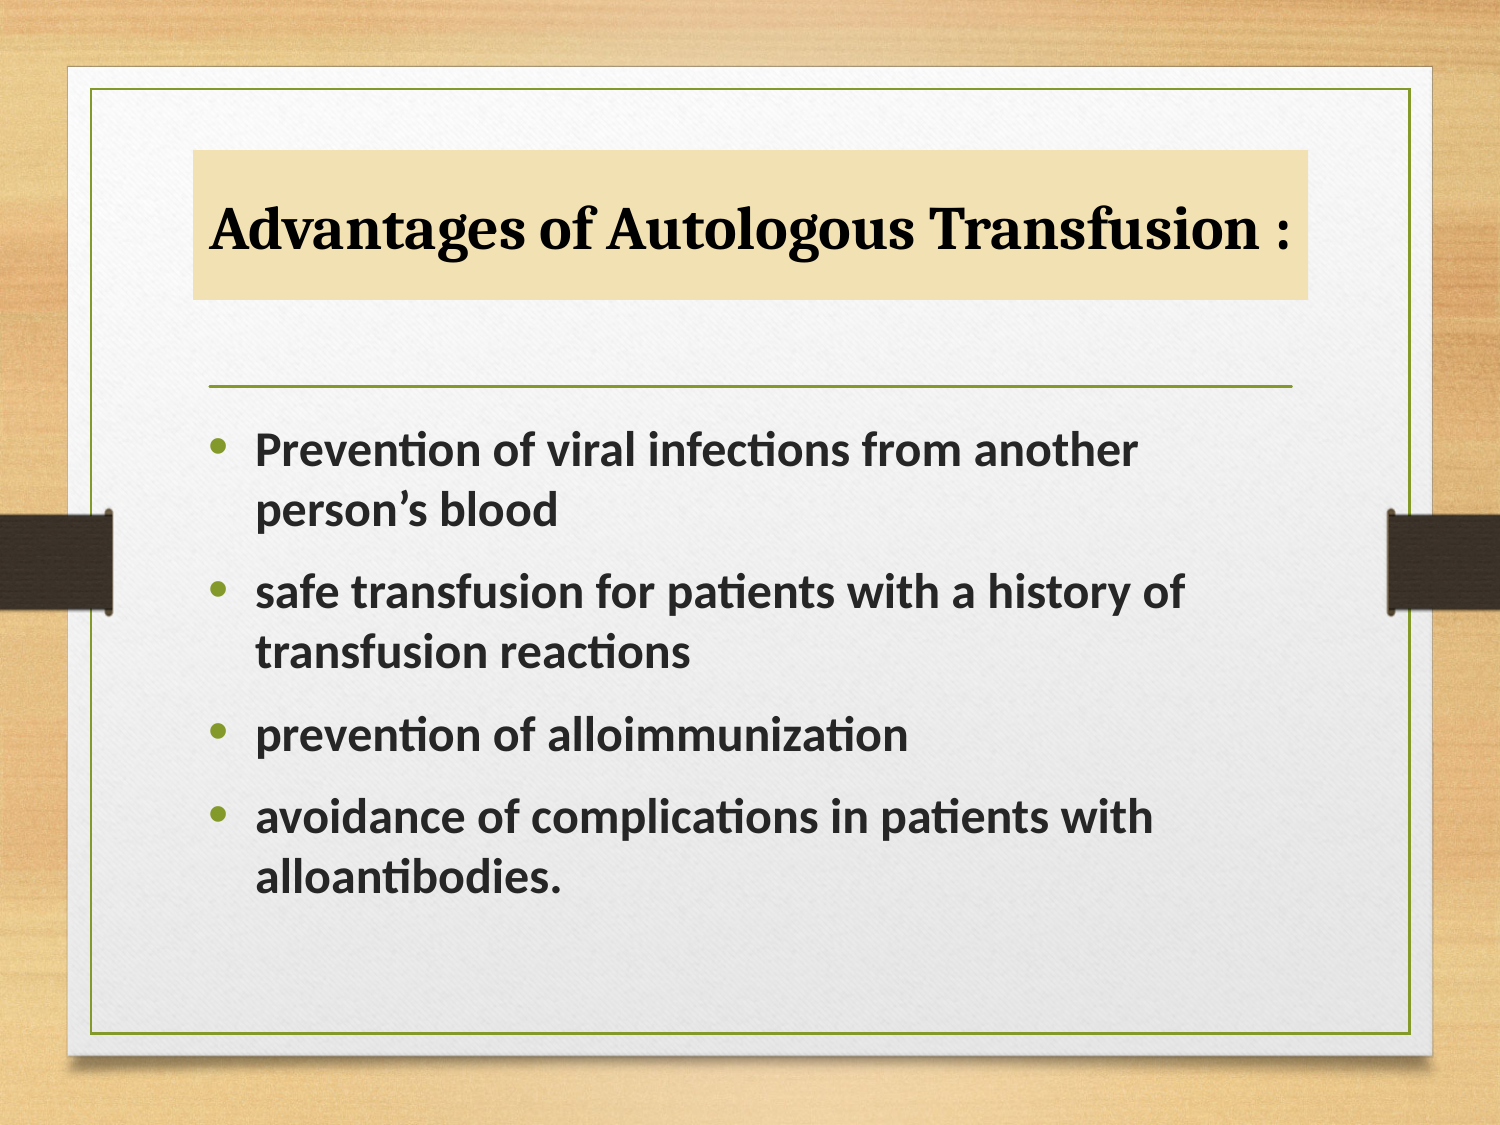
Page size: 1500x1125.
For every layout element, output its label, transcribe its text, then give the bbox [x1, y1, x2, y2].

picture [0, 0, 1500, 1125]
title Advantages of Autologous Transfusion : [193, 150, 1309, 300]
list Prevention of viral infections from another person’s blood safe transfusion for patients with a history of transfusion reactions prevention of alloimmunization avoidance of complications in patients with alloantibodies. [193, 408, 1309, 974]
